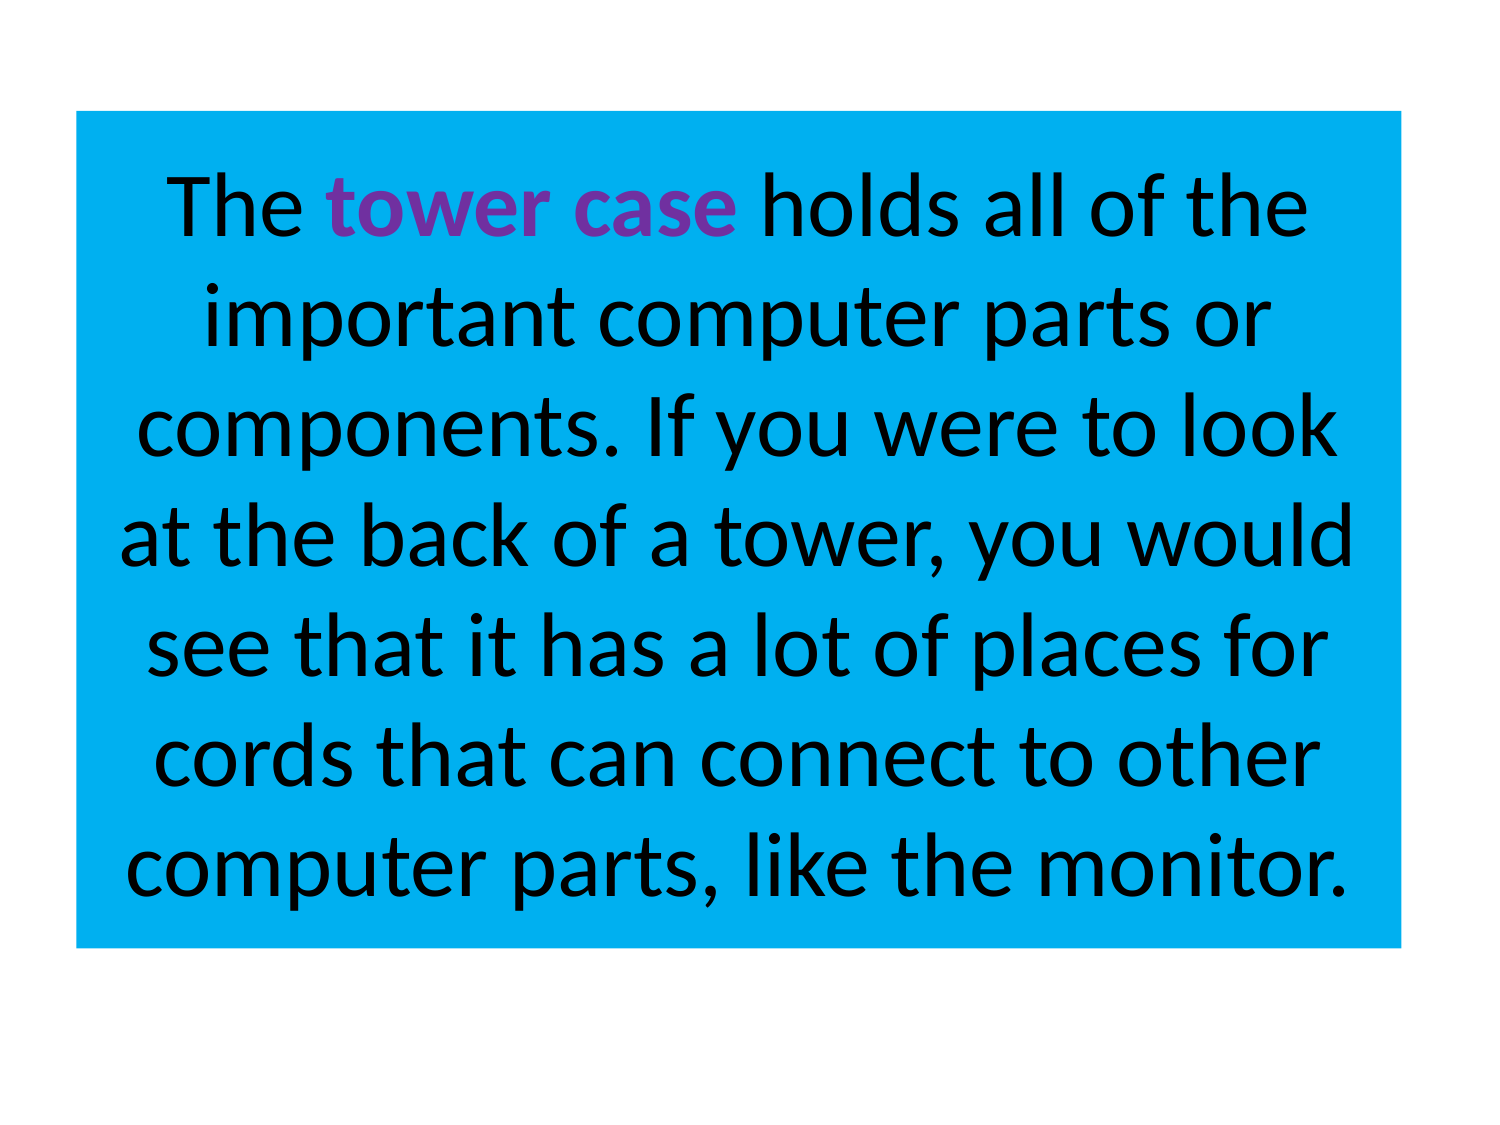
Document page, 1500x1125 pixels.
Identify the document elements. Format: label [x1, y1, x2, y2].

picture [350, 303, 389, 345]
picture [742, 743, 781, 785]
picture [864, 174, 869, 235]
picture [325, 743, 350, 785]
picture [929, 834, 962, 895]
picture [1261, 853, 1300, 895]
picture [977, 633, 1013, 689]
picture [703, 743, 734, 785]
picture [794, 743, 827, 785]
picture [264, 193, 300, 235]
picture [1129, 523, 1188, 565]
picture [1055, 174, 1060, 235]
picture [908, 523, 930, 565]
picture [400, 303, 422, 345]
picture [247, 743, 269, 785]
picture [1187, 394, 1192, 455]
picture [1225, 615, 1249, 675]
picture [275, 724, 310, 785]
picture [893, 839, 917, 895]
picture [812, 304, 846, 345]
picture [1115, 413, 1154, 455]
picture [842, 743, 875, 785]
picture [1297, 743, 1319, 785]
picture [1305, 633, 1327, 675]
picture [454, 523, 485, 565]
picture [1126, 633, 1162, 675]
picture [376, 633, 408, 675]
picture [877, 633, 916, 675]
picture [349, 413, 388, 455]
picture [196, 743, 235, 785]
picture [500, 729, 524, 785]
picture [608, 853, 630, 895]
picture [856, 289, 880, 345]
picture [638, 743, 671, 785]
picture [219, 853, 277, 895]
picture [1093, 193, 1132, 235]
picture [607, 447, 616, 455]
picture [860, 523, 896, 565]
picture [636, 839, 660, 895]
picture [1295, 504, 1300, 565]
picture [829, 853, 865, 895]
picture [556, 523, 595, 565]
picture [1168, 729, 1192, 785]
picture [971, 524, 1006, 579]
picture [1248, 303, 1270, 345]
picture [472, 614, 481, 623]
picture [208, 284, 217, 293]
picture [770, 834, 779, 843]
picture [1173, 633, 1198, 675]
picture [1254, 633, 1293, 675]
picture [1034, 174, 1039, 235]
picture [219, 174, 252, 235]
picture [140, 413, 171, 455]
picture [653, 398, 658, 455]
picture [331, 614, 364, 675]
picture [517, 853, 553, 909]
picture [692, 303, 750, 345]
picture [969, 729, 993, 785]
picture [562, 853, 594, 895]
picture [1165, 853, 1198, 895]
picture [1304, 394, 1335, 455]
picture [1205, 413, 1244, 455]
picture [1142, 303, 1167, 345]
picture [1019, 413, 1055, 455]
picture [417, 619, 441, 675]
picture [718, 414, 753, 469]
picture [164, 509, 188, 565]
picture [463, 853, 485, 895]
picture [1086, 633, 1117, 675]
picture [1188, 179, 1212, 235]
picture [304, 413, 340, 469]
picture [943, 413, 979, 455]
picture [1224, 174, 1257, 235]
picture [415, 853, 451, 895]
picture [931, 193, 956, 235]
picture [1113, 853, 1152, 895]
picture [168, 853, 207, 895]
picture [414, 724, 447, 785]
picture [876, 413, 935, 455]
picture [1249, 743, 1285, 785]
picture [1334, 887, 1343, 895]
picture [1139, 175, 1163, 235]
picture [215, 509, 239, 565]
picture [62, 112, 1416, 973]
picture [400, 413, 433, 455]
picture [378, 729, 402, 785]
picture [151, 633, 176, 675]
picture [601, 505, 625, 565]
picture [1025, 614, 1030, 675]
picture [1246, 524, 1280, 565]
picture [811, 414, 845, 455]
picture [987, 193, 1019, 235]
picture [761, 413, 800, 455]
picture [411, 523, 443, 565]
picture [1064, 524, 1098, 565]
picture [552, 743, 583, 785]
picture [251, 504, 284, 565]
picture [887, 743, 923, 785]
picture [1196, 523, 1235, 565]
picture [772, 854, 777, 895]
picture [445, 413, 481, 455]
picture [793, 523, 852, 565]
picture [932, 743, 963, 785]
picture [989, 303, 1025, 359]
picture [1313, 504, 1348, 565]
picture [1311, 853, 1333, 895]
picture [1084, 399, 1108, 455]
picture [359, 192, 402, 236]
picture [327, 179, 354, 236]
picture [186, 633, 222, 675]
picture [1043, 633, 1075, 675]
picture [230, 413, 288, 455]
picture [636, 633, 661, 675]
picture [974, 853, 1010, 895]
picture [1198, 303, 1237, 345]
picture [231, 303, 289, 345]
picture [231, 633, 267, 675]
picture [507, 303, 540, 345]
picture [601, 303, 632, 345]
picture [1254, 413, 1293, 455]
picture [640, 303, 679, 345]
picture [576, 192, 609, 236]
picture [614, 191, 650, 236]
picture [168, 178, 208, 235]
picture [546, 614, 579, 675]
picture [474, 634, 479, 675]
picture [129, 853, 160, 895]
picture [490, 619, 514, 675]
picture [1034, 303, 1066, 345]
picture [933, 557, 940, 572]
picture [292, 853, 328, 909]
picture [1108, 289, 1132, 345]
picture [696, 192, 735, 236]
picture [525, 191, 549, 235]
picture [777, 633, 816, 675]
picture [1052, 743, 1091, 785]
picture [707, 887, 714, 902]
picture [1229, 839, 1253, 895]
picture [123, 523, 155, 565]
picture [536, 399, 560, 455]
picture [339, 854, 373, 895]
picture [428, 289, 452, 345]
picture [494, 413, 527, 455]
picture [1014, 523, 1053, 565]
picture [495, 504, 526, 565]
picture [653, 523, 685, 565]
picture [296, 619, 320, 675]
picture [936, 303, 958, 345]
picture [923, 615, 947, 675]
picture [384, 839, 408, 895]
picture [460, 303, 492, 345]
picture [669, 395, 693, 455]
picture [991, 413, 1013, 455]
picture [1043, 853, 1101, 895]
picture [1121, 743, 1160, 785]
picture [179, 413, 218, 455]
picture [669, 853, 694, 895]
picture [765, 303, 801, 359]
picture [305, 303, 341, 359]
picture [157, 743, 188, 785]
picture [759, 614, 764, 675]
picture [1213, 854, 1218, 895]
picture [459, 743, 491, 785]
picture [366, 504, 402, 565]
picture [210, 304, 215, 345]
picture [408, 192, 473, 235]
picture [824, 619, 848, 675]
picture [1269, 193, 1305, 235]
picture [591, 633, 623, 675]
picture [792, 834, 823, 895]
picture [692, 633, 724, 675]
picture [751, 834, 756, 895]
picture [660, 192, 689, 236]
picture [477, 192, 516, 236]
picture [549, 289, 573, 345]
picture [716, 509, 740, 565]
picture [1204, 724, 1237, 785]
picture [296, 523, 332, 565]
picture [1081, 303, 1103, 345]
picture [1211, 834, 1220, 843]
picture [747, 523, 786, 565]
picture [570, 413, 595, 455]
picture [812, 193, 851, 235]
picture [591, 743, 623, 785]
picture [767, 174, 800, 235]
picture [882, 174, 917, 235]
picture [1021, 729, 1045, 785]
picture [888, 303, 924, 345]
